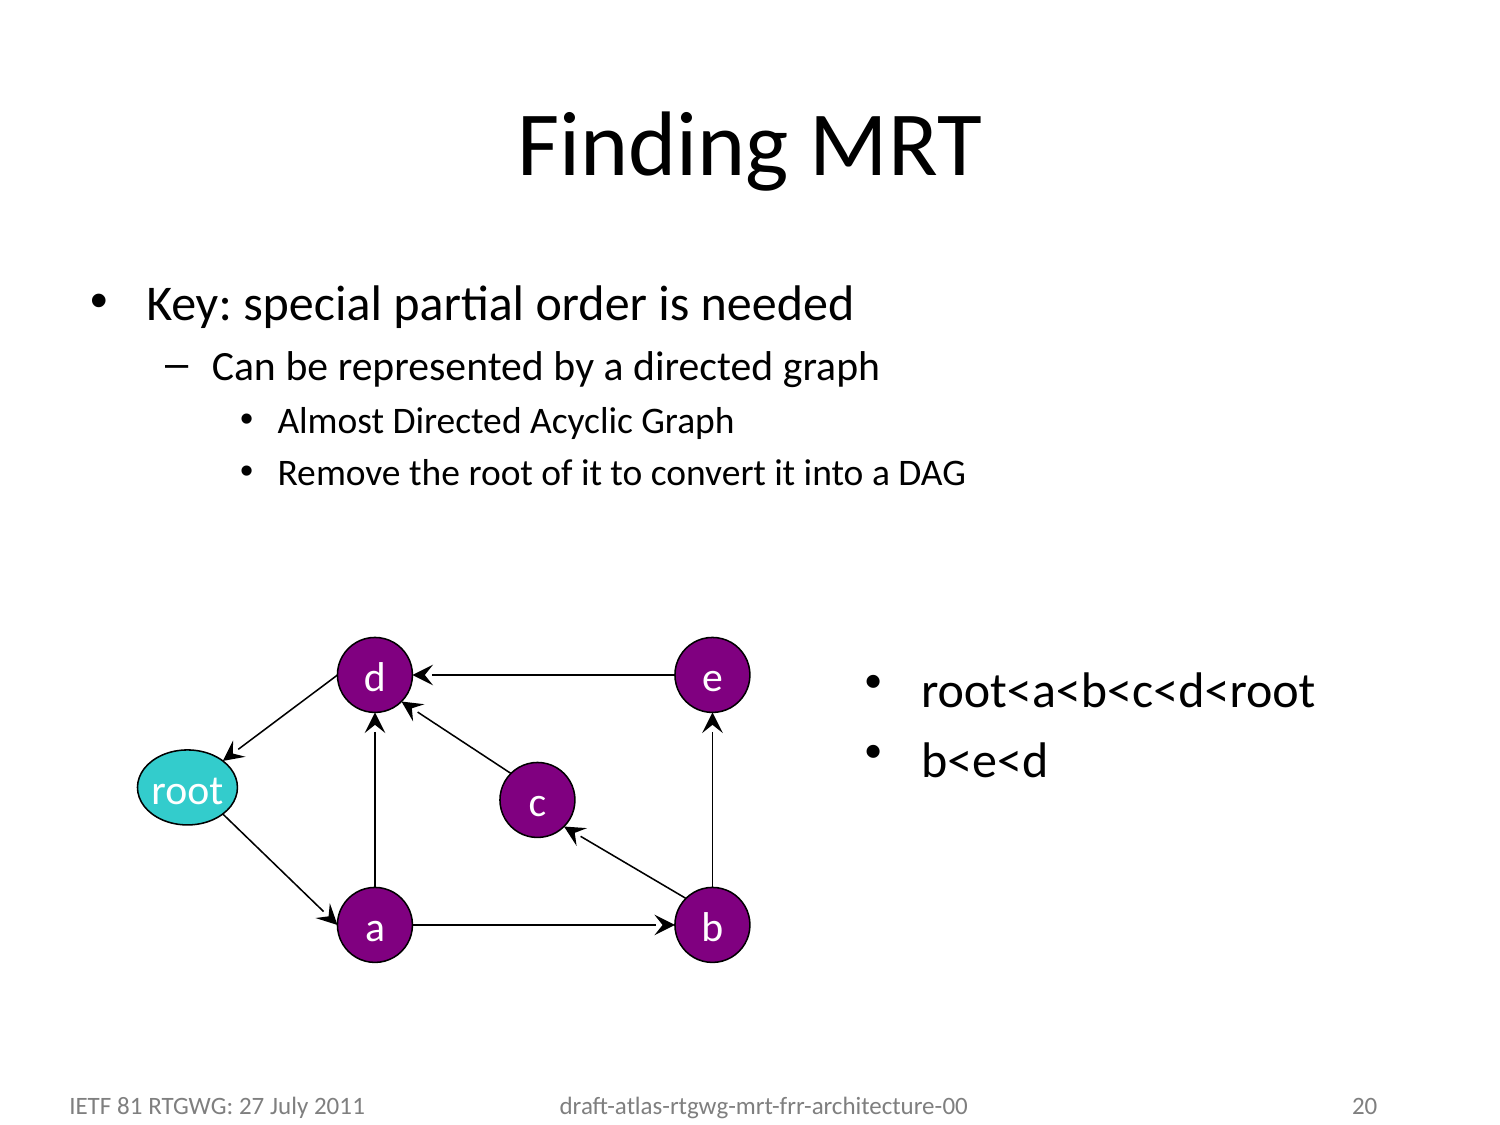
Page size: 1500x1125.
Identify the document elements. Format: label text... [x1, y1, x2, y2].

text_box root [137, 749, 238, 825]
text_box d [337, 637, 413, 713]
text_box c [499, 762, 575, 838]
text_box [222, 813, 338, 926]
title Finding MRT [75, 45, 1425, 233]
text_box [401, 701, 512, 774]
text_box root<a<b<c<d<root b<e<d [849, 650, 1400, 850]
list Key: special partial order is needed Can be represented by a directed graph Almost Directed Acyclic Graph Remove the root of it to convert it into a DAG [75, 262, 1425, 575]
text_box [563, 826, 687, 899]
text_box b [675, 887, 750, 963]
text_box e [675, 637, 750, 713]
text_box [222, 674, 338, 762]
text_box a [338, 887, 413, 963]
